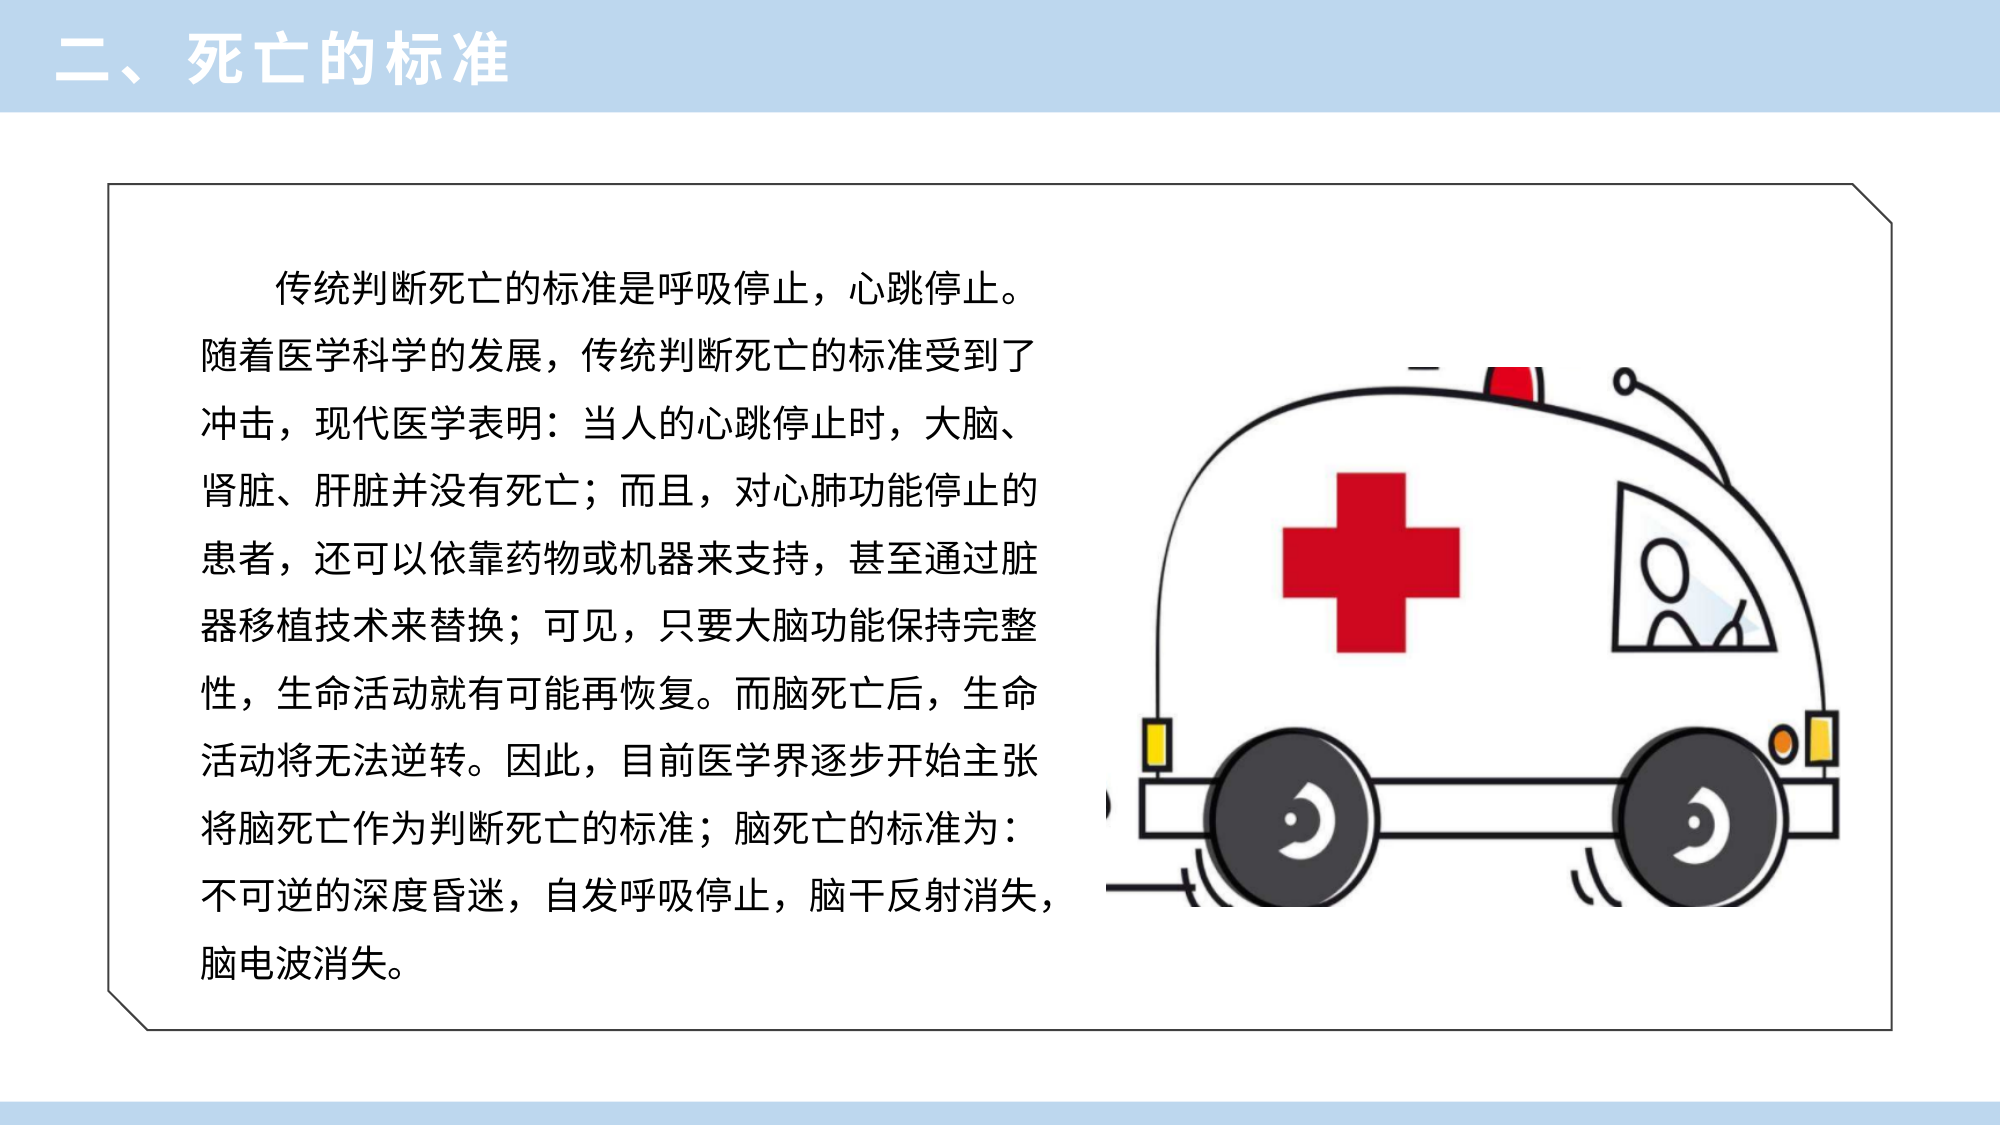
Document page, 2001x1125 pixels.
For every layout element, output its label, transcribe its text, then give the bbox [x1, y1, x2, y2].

text_box 二、死亡的标准 [41, 16, 522, 98]
text_box 传统判断死亡的标准是呼吸停止，心跳停止。随着医学科学的发展，传统判断死亡的标准受到了冲击，现代医学表明：当人的心跳停止时，大脑、肾脏、肝脏并没有死亡；而且，对心肺功能停止的患者，还可以依靠药物或机器来支持，甚至通过脏器移植技术来替换；可见，只要大脑功能保持完整性，生命活动就有可能再恢复。而脑死亡后，生命活动将无法逆转。因此，目前医学界逐步开始主张将脑死亡作为判断死亡的标准；脑死亡的标准为：不可逆的深度昏迷，自发呼吸停止，脑干反射消失，脑电波消失。 [185, 234, 1054, 993]
picture [1106, 367, 1841, 907]
text_box [107, 183, 1893, 1032]
